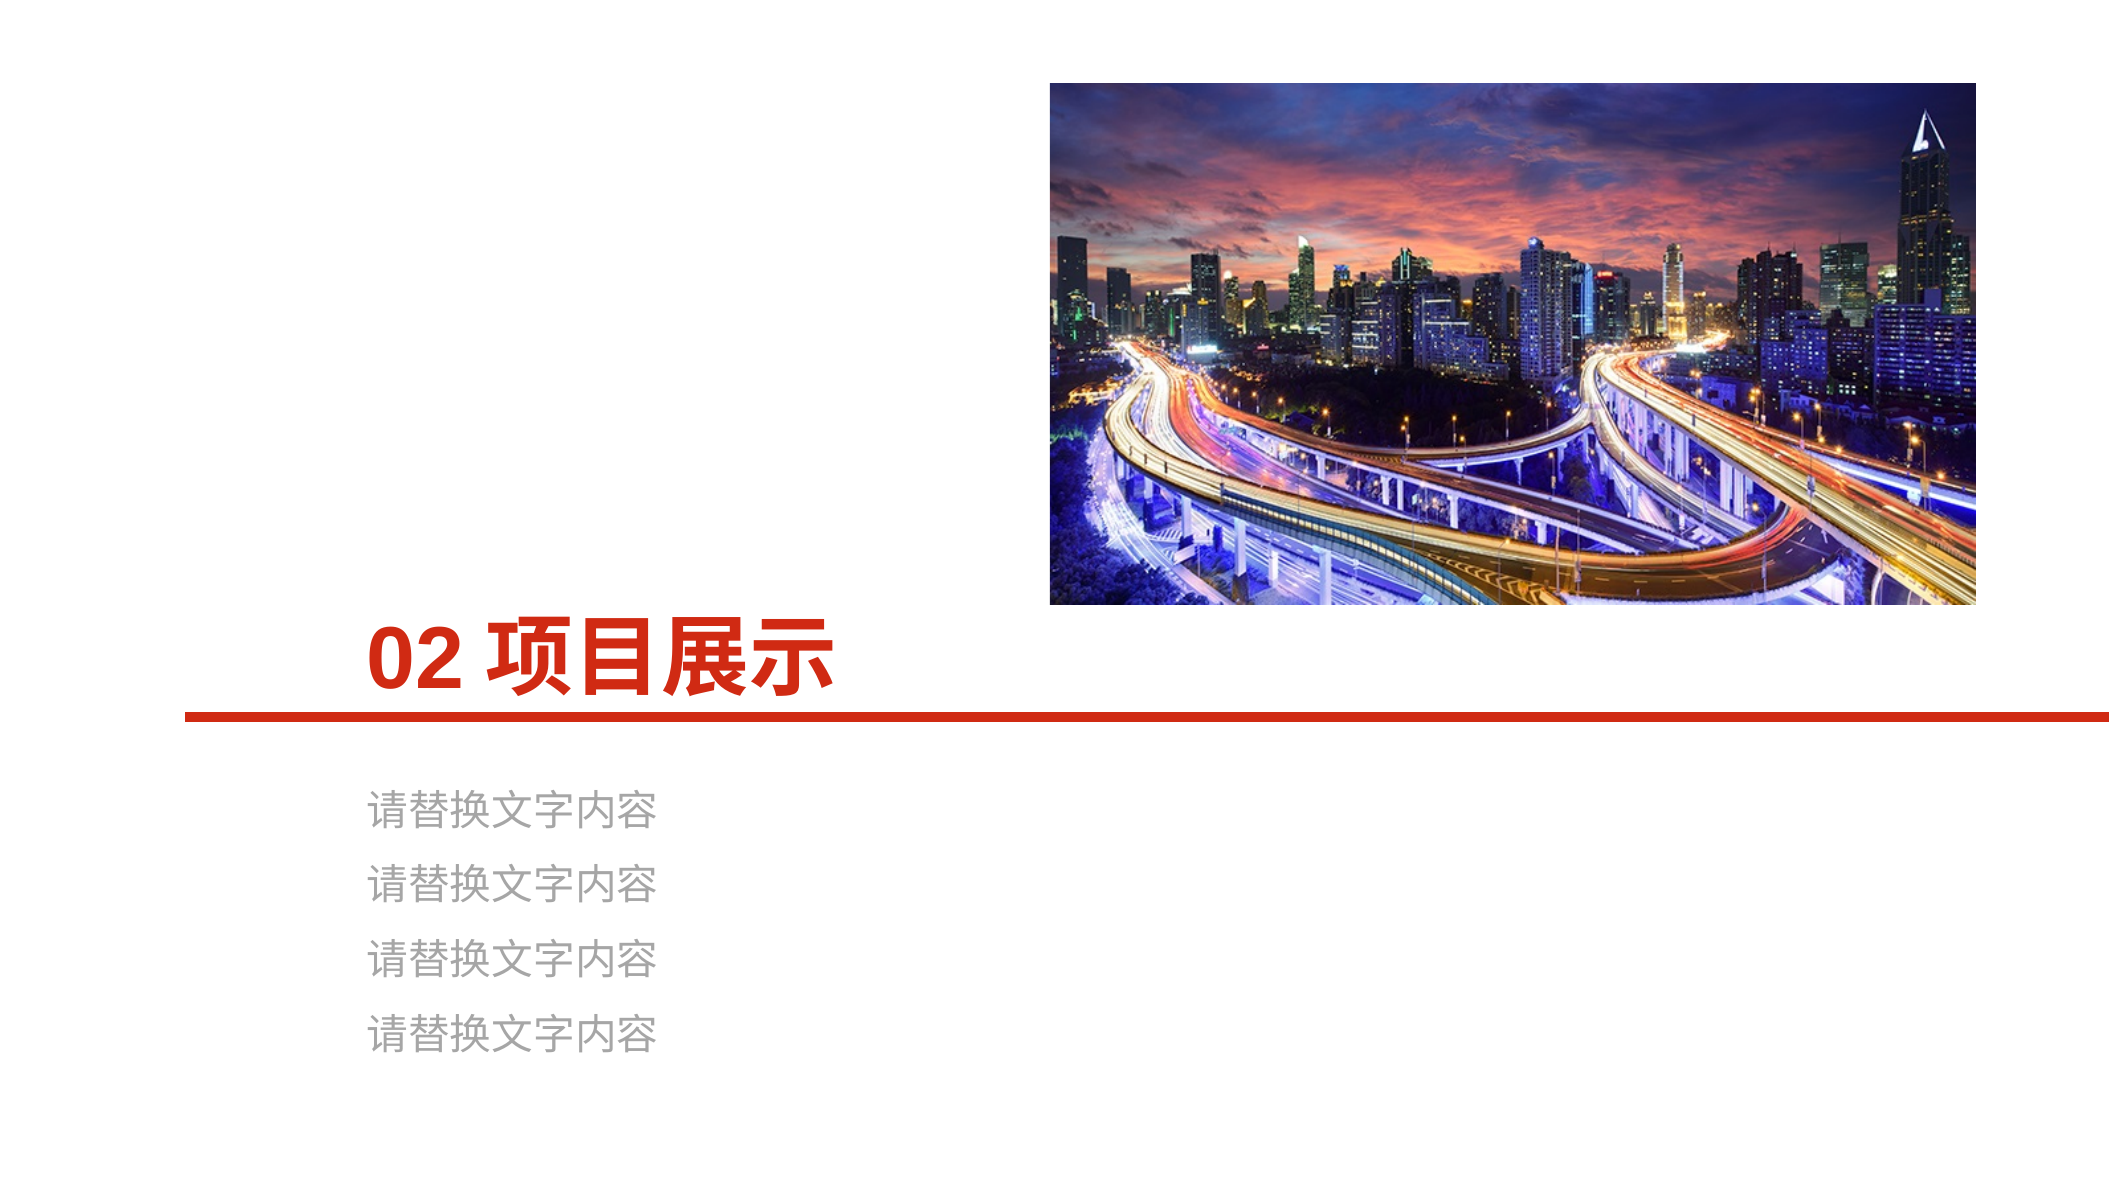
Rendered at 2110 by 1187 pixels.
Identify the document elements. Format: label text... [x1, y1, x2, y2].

text_box 请替换文字内容 [351, 915, 925, 990]
text_box 请替换文字内容 [351, 840, 925, 915]
text_box 02项目展示 [351, 706, 1149, 712]
text_box [1049, 82, 1977, 606]
text_box 请替换文字内容 [351, 990, 925, 1065]
text_box 02项目展示 [351, 572, 1149, 705]
text_box 请替换文字内容 [351, 766, 925, 840]
